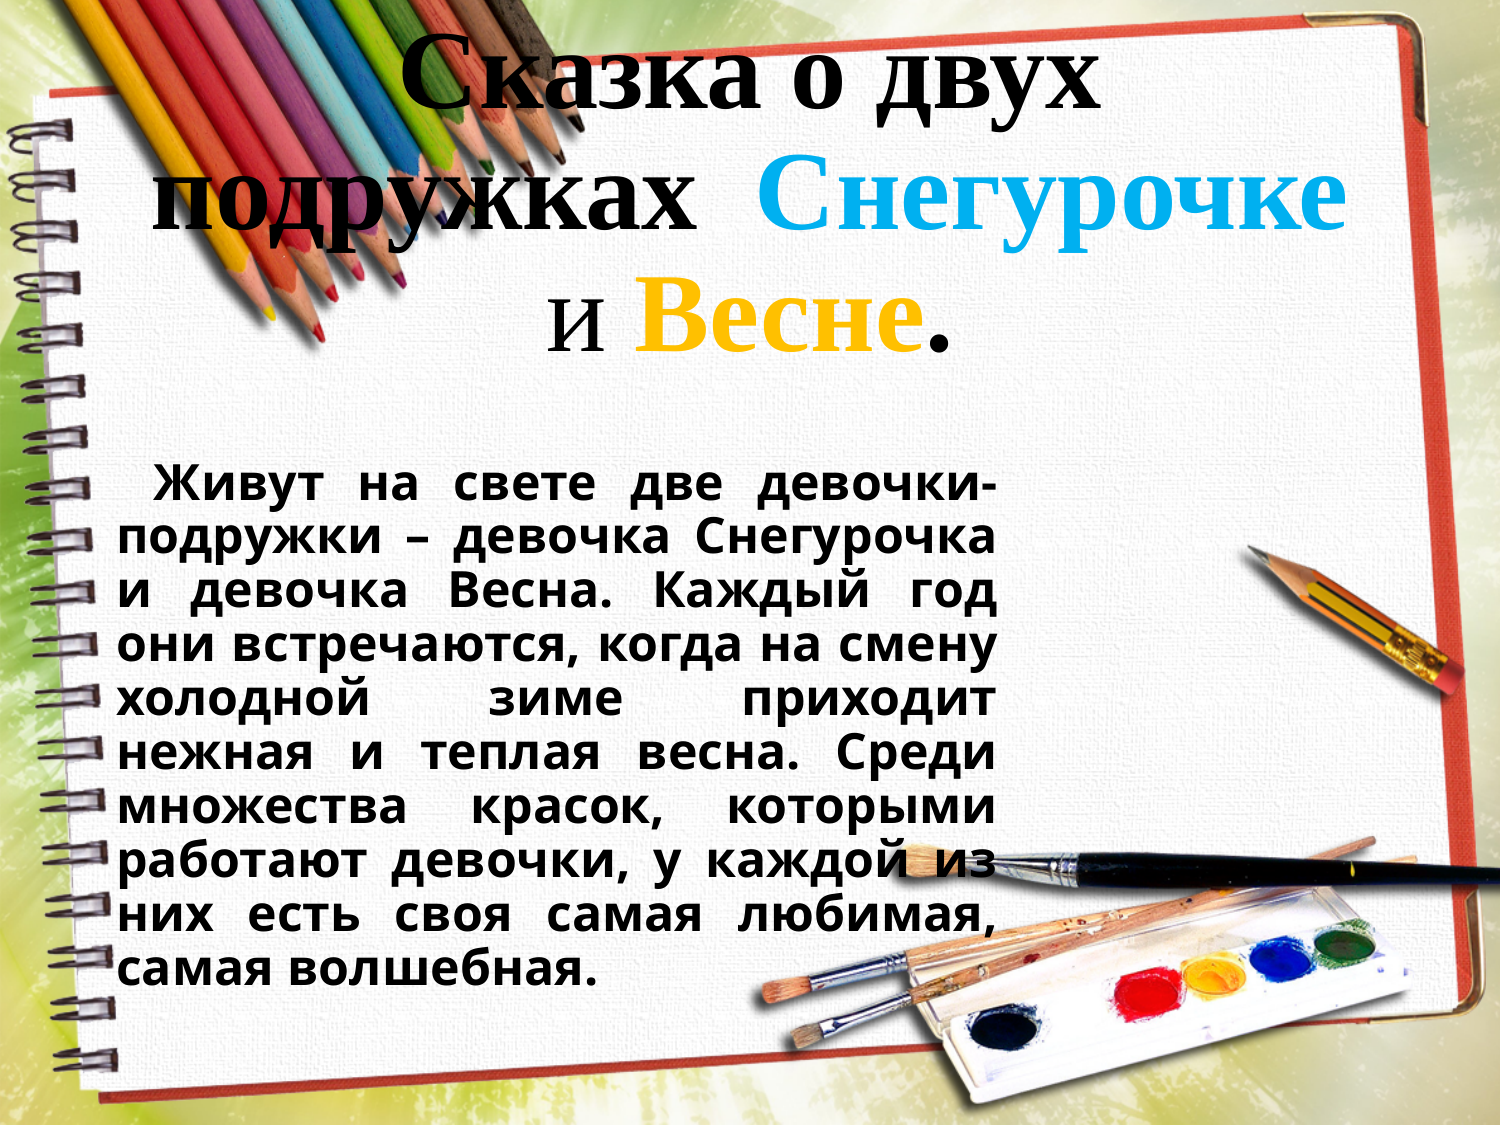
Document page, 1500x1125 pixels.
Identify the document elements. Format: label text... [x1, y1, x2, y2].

picture [0, 0, 1500, 1125]
list Живут на свете две девочки-подружки – девочка Снегурочка и девочка Весна. Каждый год они встречаются, когда на смену холодной зиме приходит нежная и теплая весна. Среди множества красок, которыми работают девочки, у каждой из них есть своя самая любимая, самая волшебная. [73, 447, 1014, 1007]
title Сказка о двух подружках Снегурочке и Весне. [103, 99, 1397, 423]
